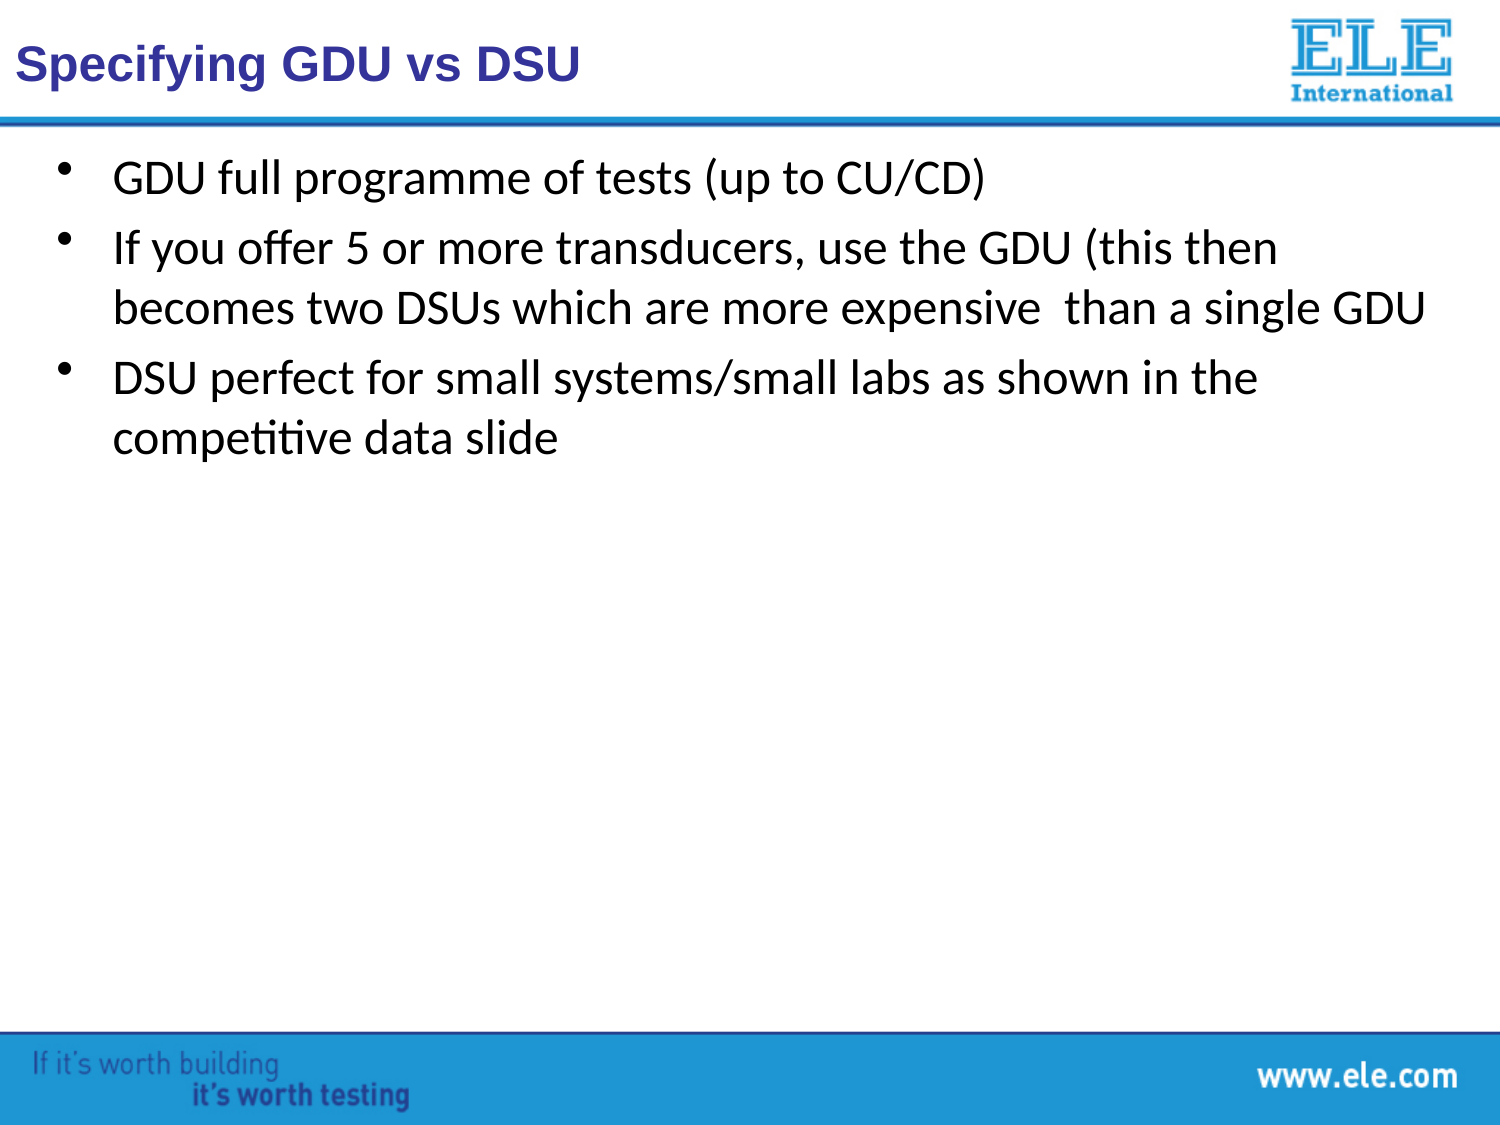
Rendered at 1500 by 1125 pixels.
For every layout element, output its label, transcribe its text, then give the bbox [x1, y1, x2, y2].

picture [0, 0, 1500, 1125]
text_box GDU full programme of tests (up to CU/CD) If you offer 5 or more transducers, use the GDU (this then becomes two DSUs which are more expensive than a single GDU DSU perfect for small systems/small labs as shown in the competitive data slide [41, 137, 1448, 563]
title Specifying GDU vs DSU [0, 23, 1276, 99]
